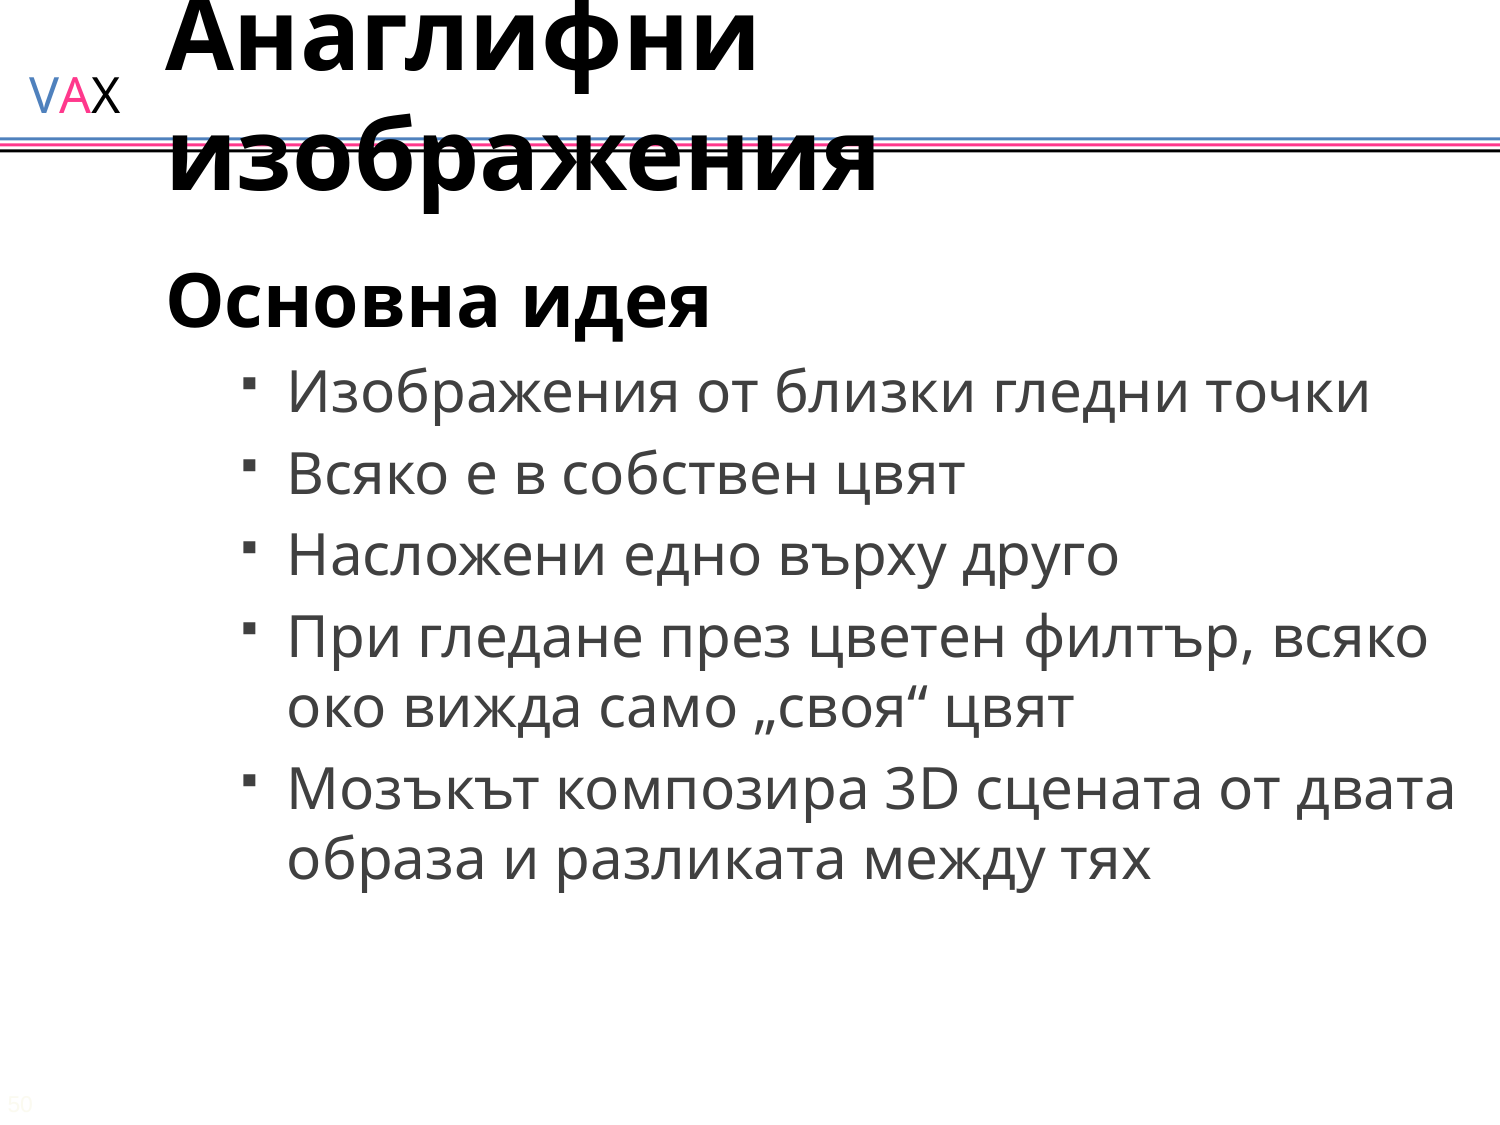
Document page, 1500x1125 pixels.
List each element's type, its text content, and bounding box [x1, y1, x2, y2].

list Основна идея Изображения от близки гледни точки Всяко е в собствен цвят Насложени едно върху друго При гледане през цветен филтър, всяко око вижда само „своя“ цвят Мозъкът композира 3D сцената от двата образа и разликата между тях [150, 200, 1488, 1113]
title Анаглифни изображения [0, 37, 1500, 144]
